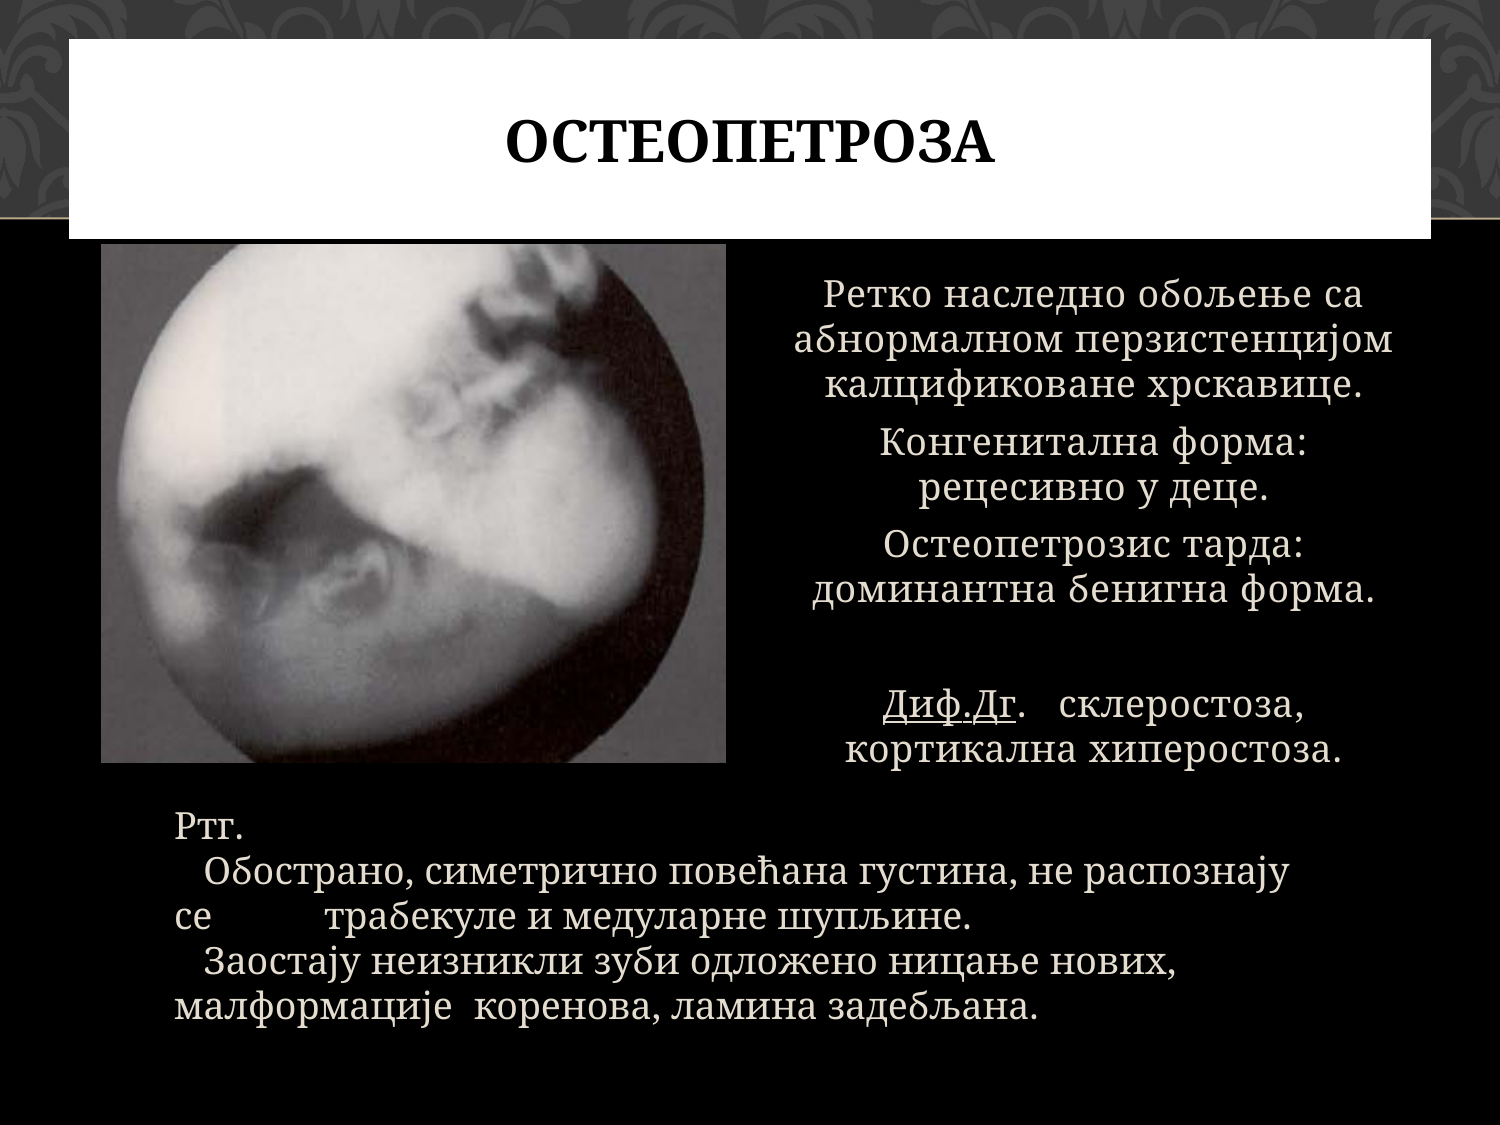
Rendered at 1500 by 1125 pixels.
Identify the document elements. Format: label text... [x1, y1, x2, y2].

title Остеопетроза [69, 39, 1431, 239]
list Ретко наследно обољење са абнормалном перзистенцијом калцификоване хрскавице. Конгенитална форма: рецесивно у деце. Остеопетрозис тарда: доминантна бенигна форма. Диф.Дг. склеростоза, кортикална хиперостоза. [762, 262, 1425, 1005]
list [100, 243, 727, 764]
text_box Ртг. Обострано, симетрично повећана густина, не распознају се трабекуле и медуларне шупљине. Заостају неизникли зуби одложено ницање нових, малформације коренова, ламина задебљана. [159, 794, 1341, 1035]
